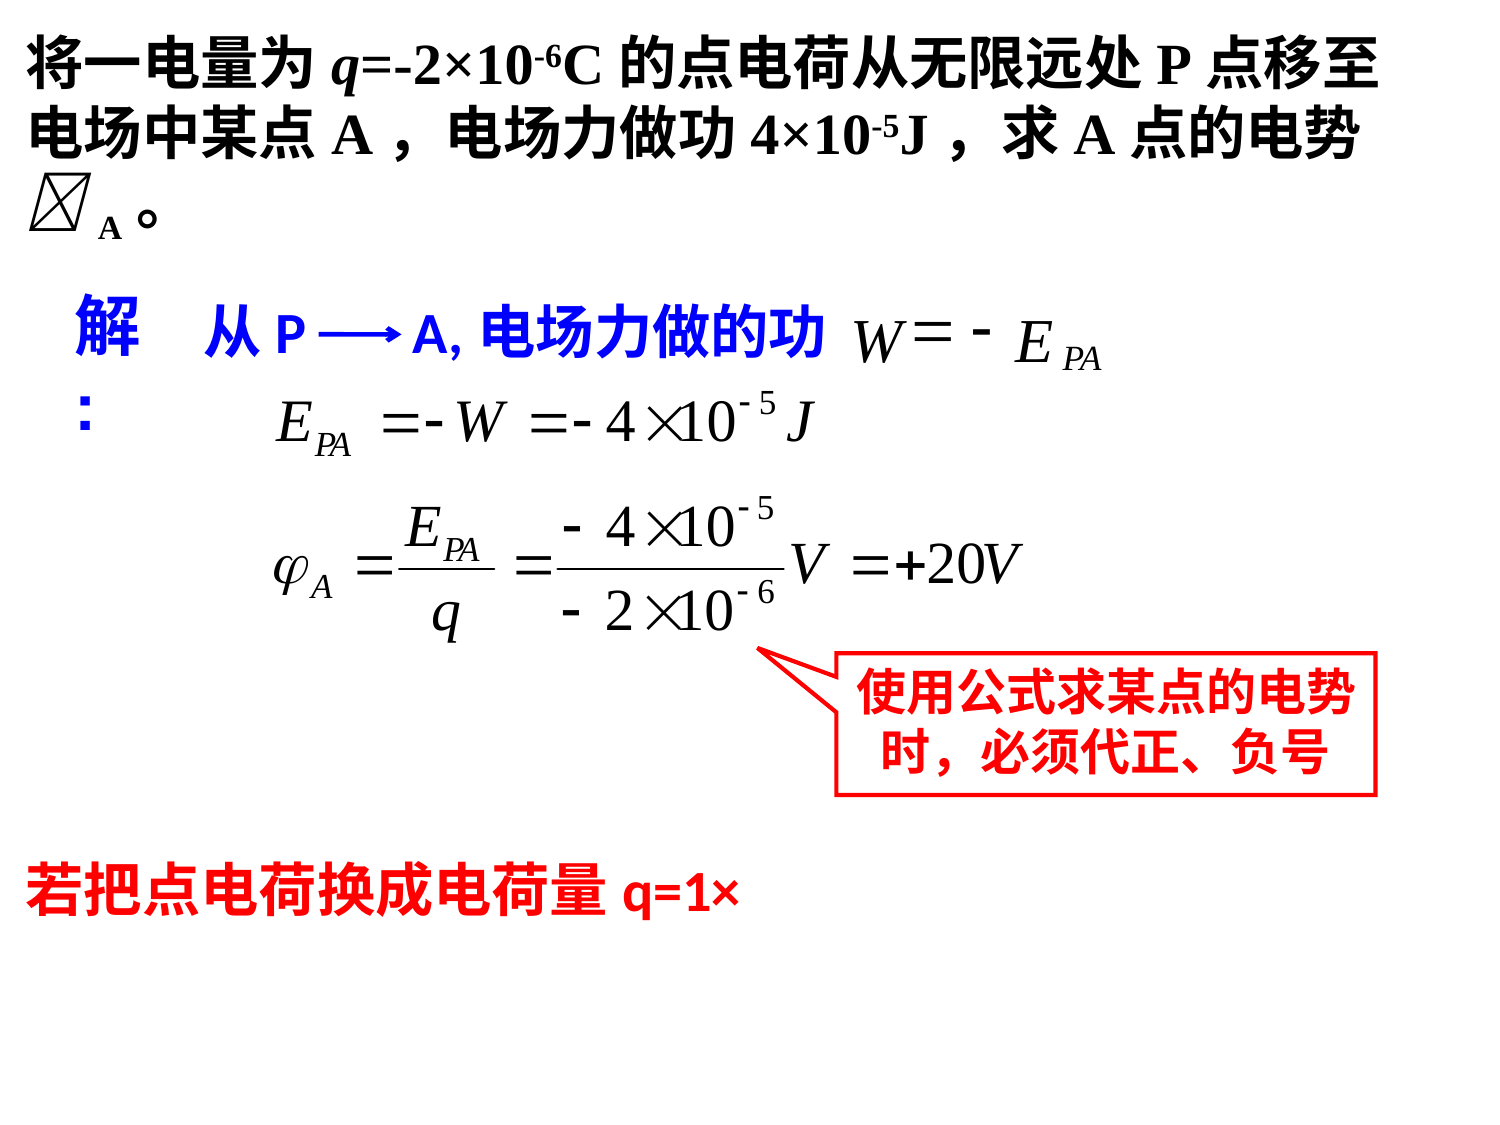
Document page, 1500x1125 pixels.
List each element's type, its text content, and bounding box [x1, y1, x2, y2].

text_box 解: [59, 276, 190, 452]
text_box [265, 396, 833, 468]
text_box 将一电量为q=-2×10-6C的点电荷从无限远处P点移至电场中某点A，电场力做功4×10-5J，求A点的电势A。 [10, 19, 1413, 254]
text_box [188, 287, 1111, 389]
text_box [265, 478, 1038, 654]
text_box 使用公式求某点的电势时，必须代正、负号 [774, 653, 1376, 796]
